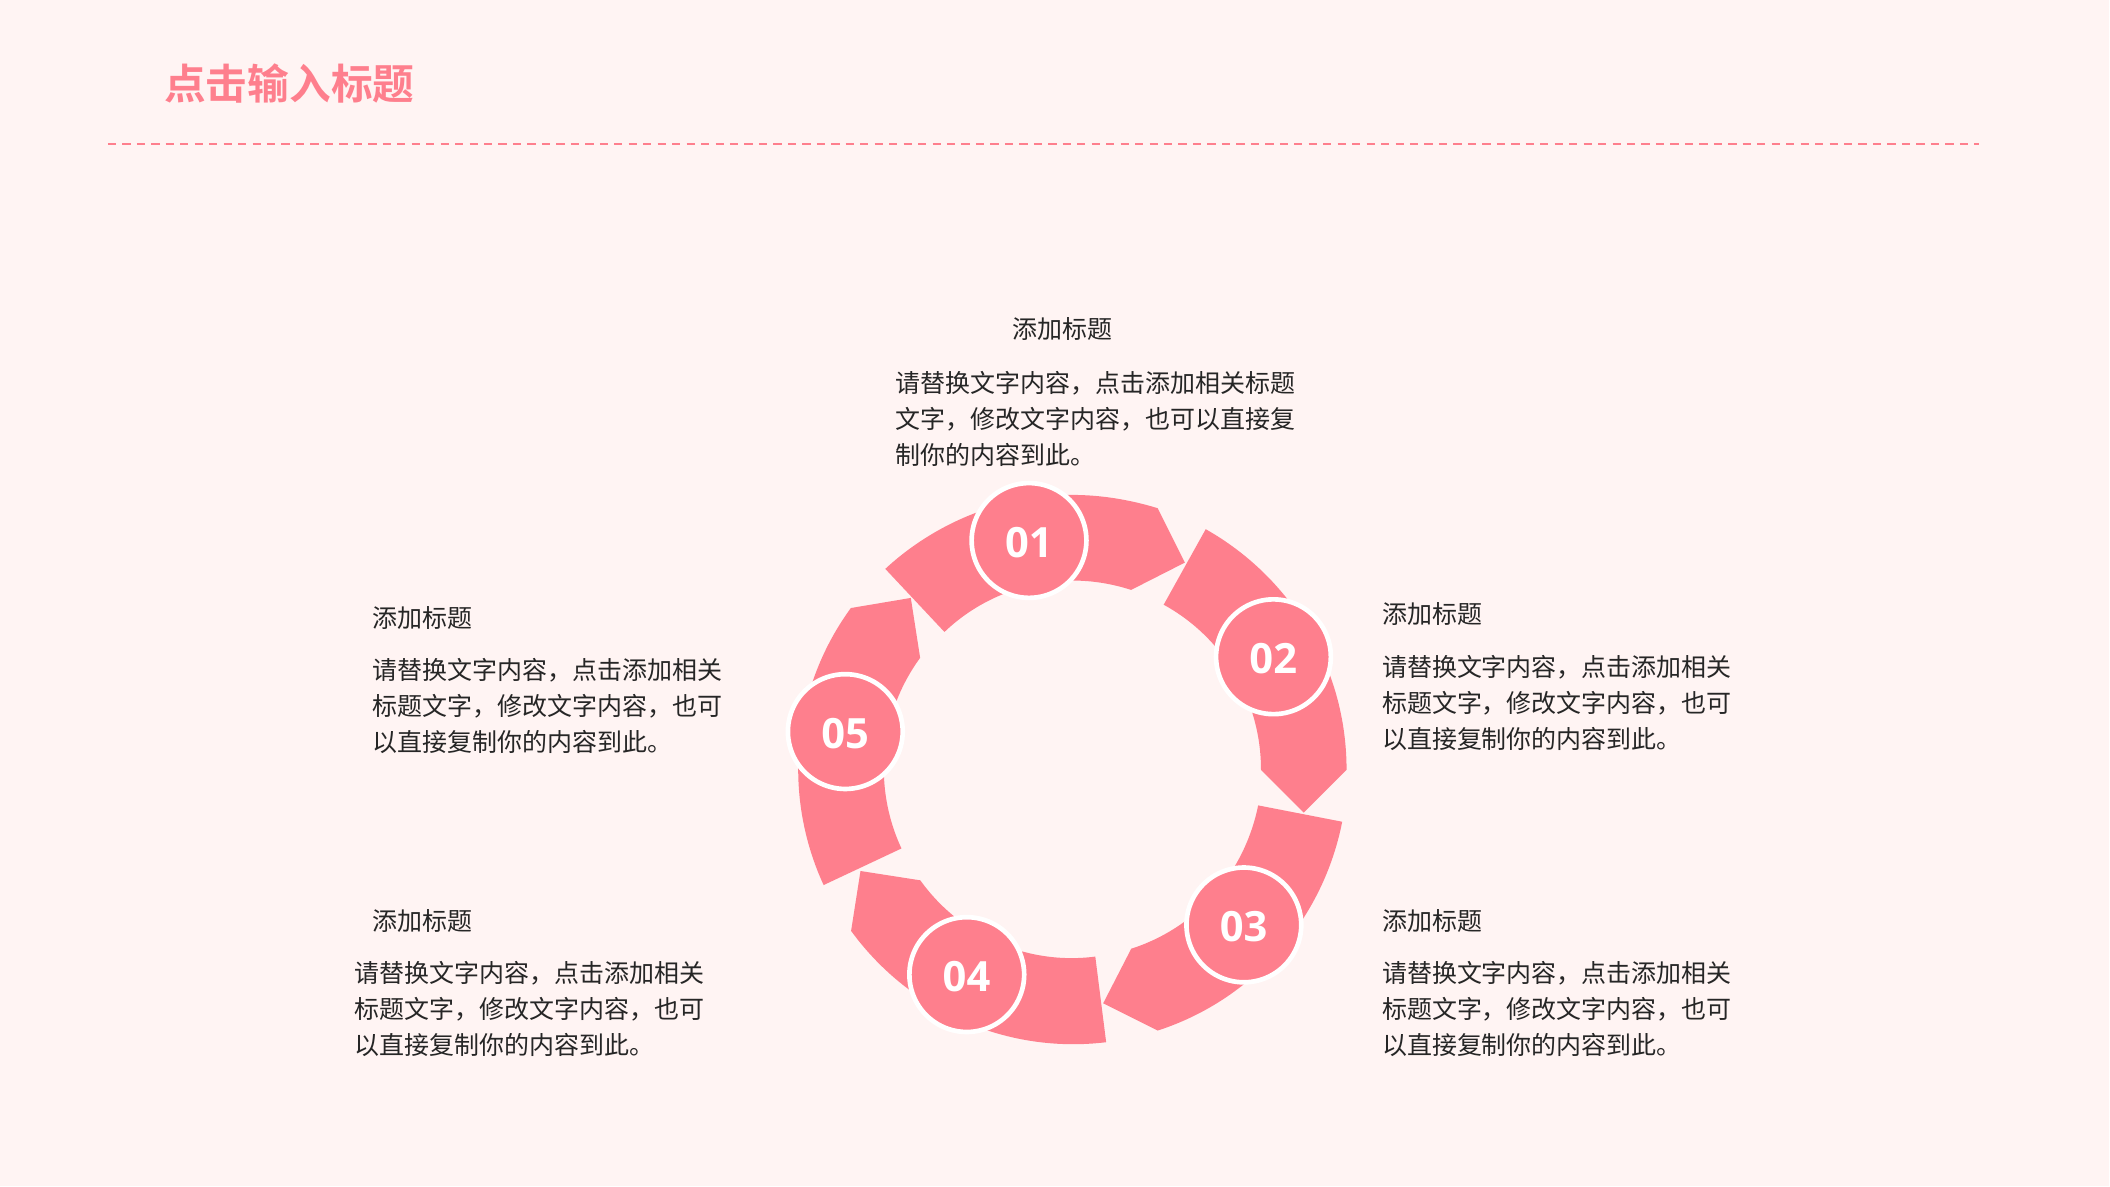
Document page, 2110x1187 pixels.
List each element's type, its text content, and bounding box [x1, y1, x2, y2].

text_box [295, 286, 1811, 1054]
text_box 点击输入标题 [148, 49, 431, 116]
